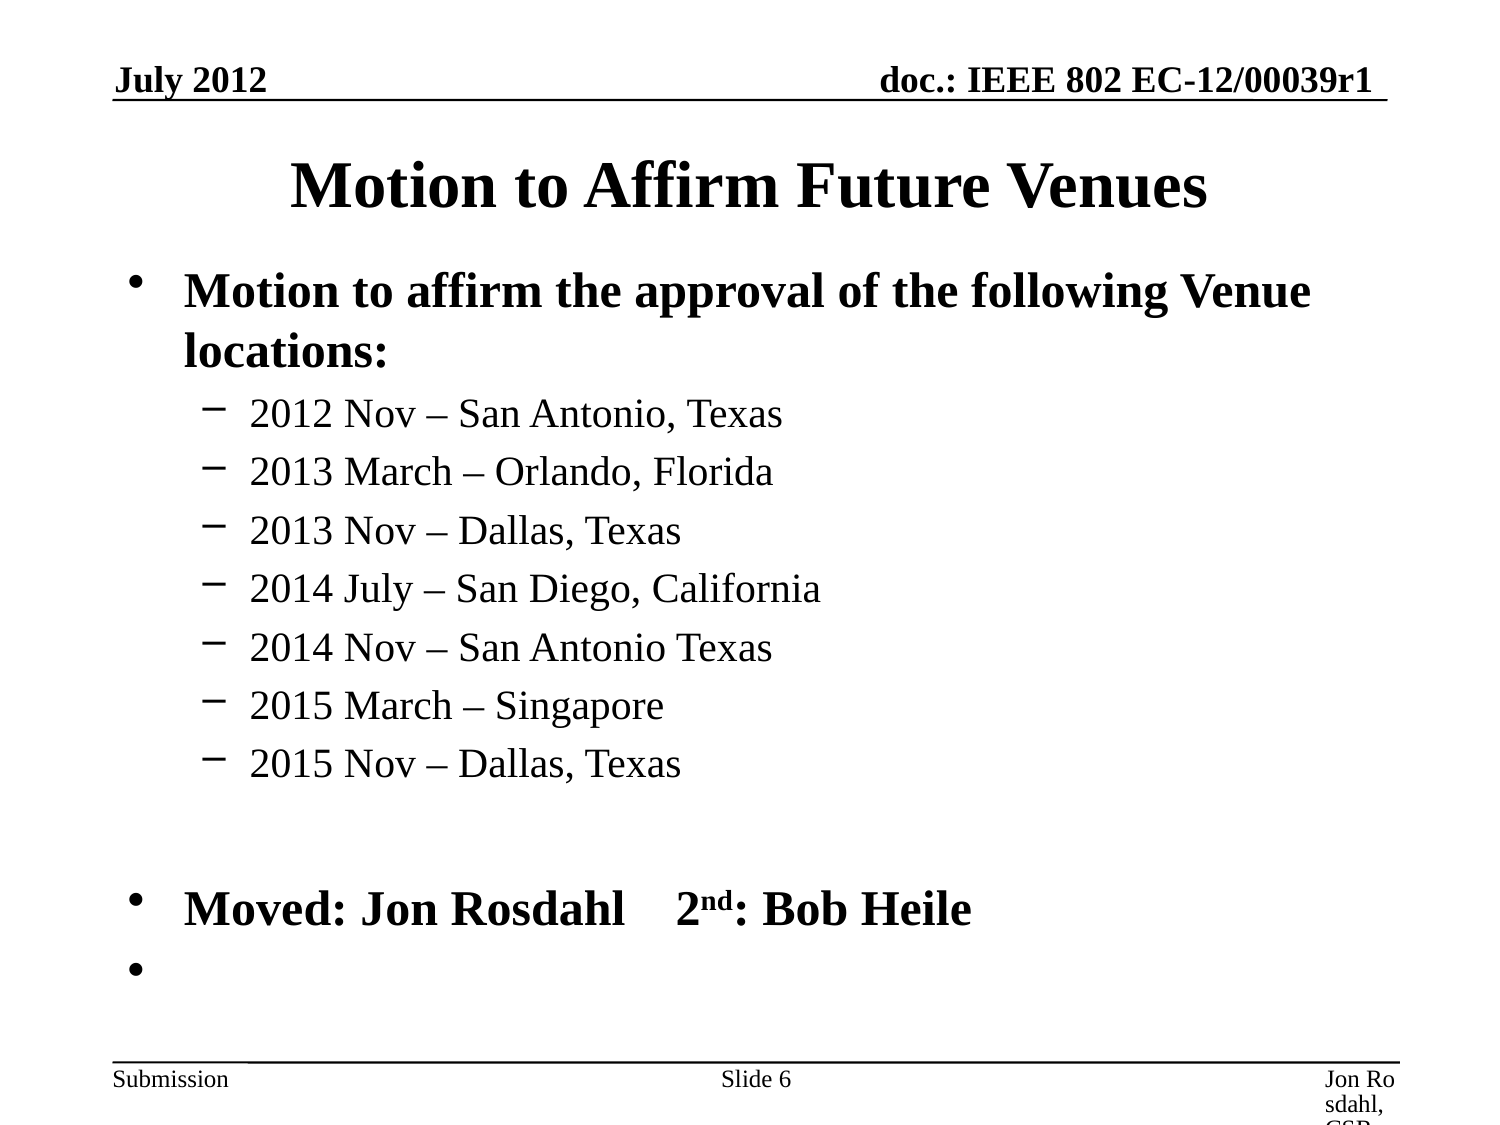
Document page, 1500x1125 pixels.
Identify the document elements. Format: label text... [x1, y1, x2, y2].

title Motion to Affirm Future Venues [112, 112, 1388, 249]
footer Jon Rosdahl, CSR [1324, 1061, 1402, 1093]
slide_number Slide 6 [712, 1061, 800, 1093]
list Motion to affirm the approval of the following Venue locations: 2012 Nov – San Antonio, Texas 2013 March – Orlando, Florida 2013 Nov – Dallas, Texas 2014 July – San Diego, California 2014 Nov – San Antonio Texas 2015 March – Singapore 2015 Nov – Dallas, Texas Moved: Jon Rosdahl 2nd: Bob Heile [112, 249, 1388, 1051]
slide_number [114, 54, 290, 101]
